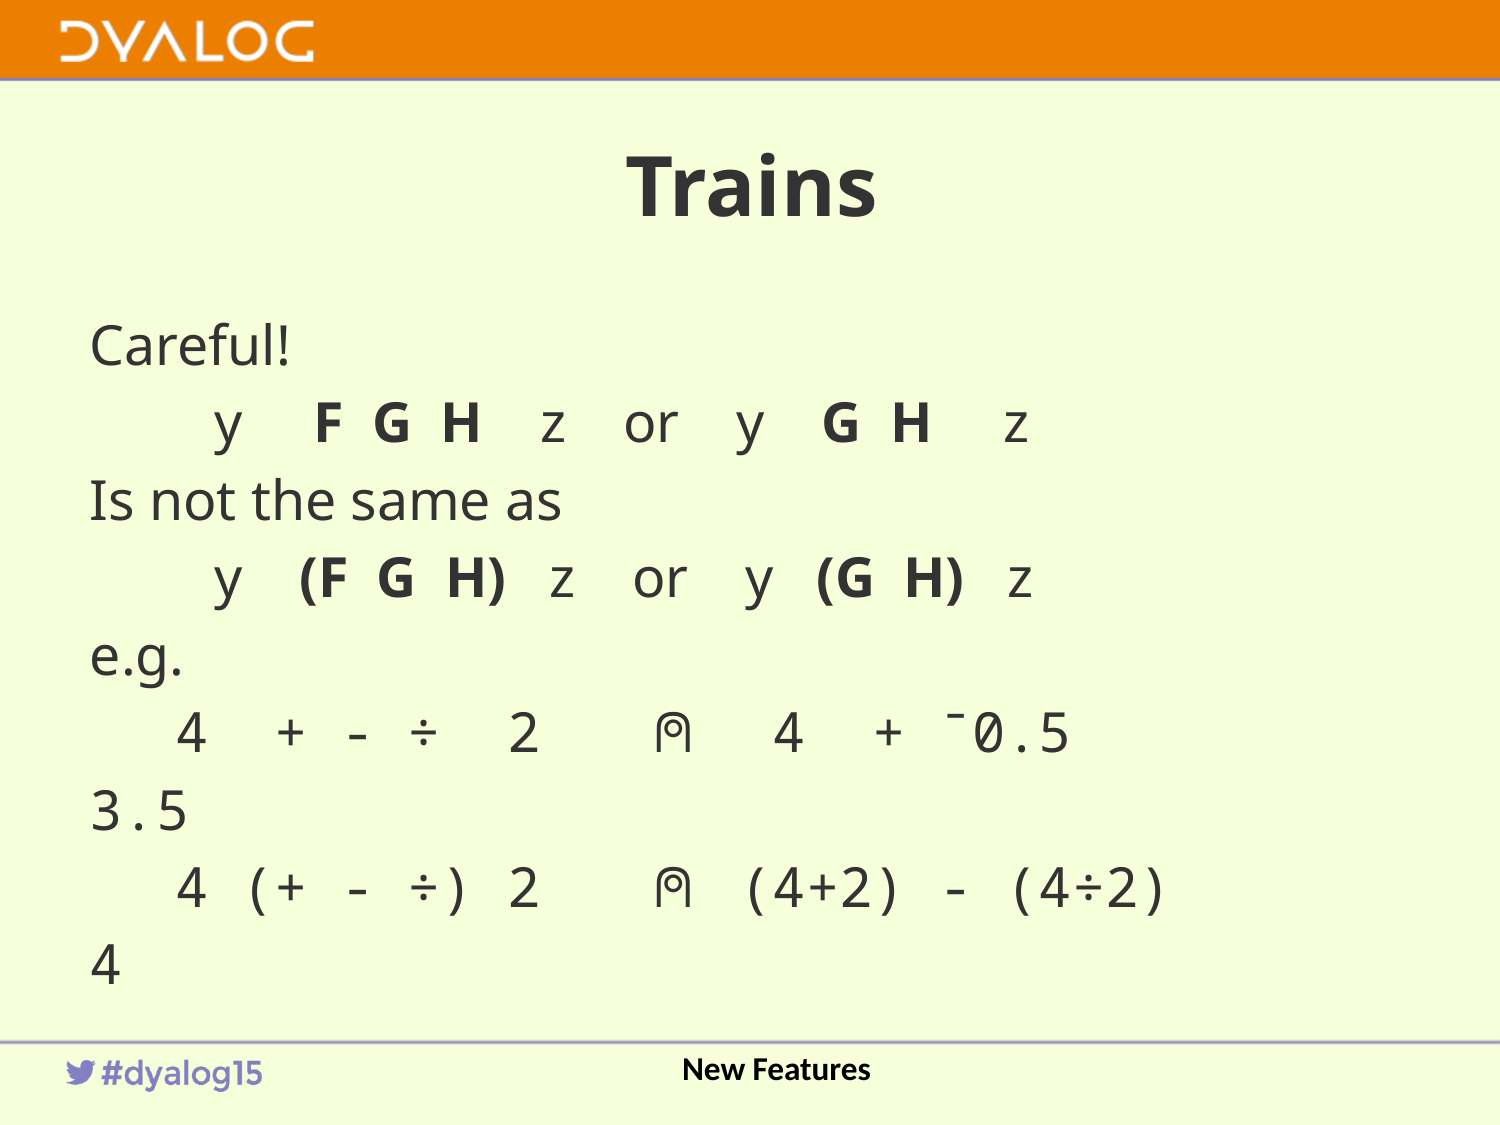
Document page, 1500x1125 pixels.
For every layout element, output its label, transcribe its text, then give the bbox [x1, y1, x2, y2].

footer New Features [667, 1039, 892, 1100]
picture [0, 0, 1500, 1125]
list Careful! y F G H z or y G H z Is not the same as y (F G H) z or y (G H) z e.g. 4 + - ÷ 2 ⍝ 4 + ¯0.5 3.5 4 (+ - ÷) 2 ⍝ (4+2) - (4÷2) 4 [75, 302, 1425, 1005]
title Trains [76, 125, 1427, 256]
